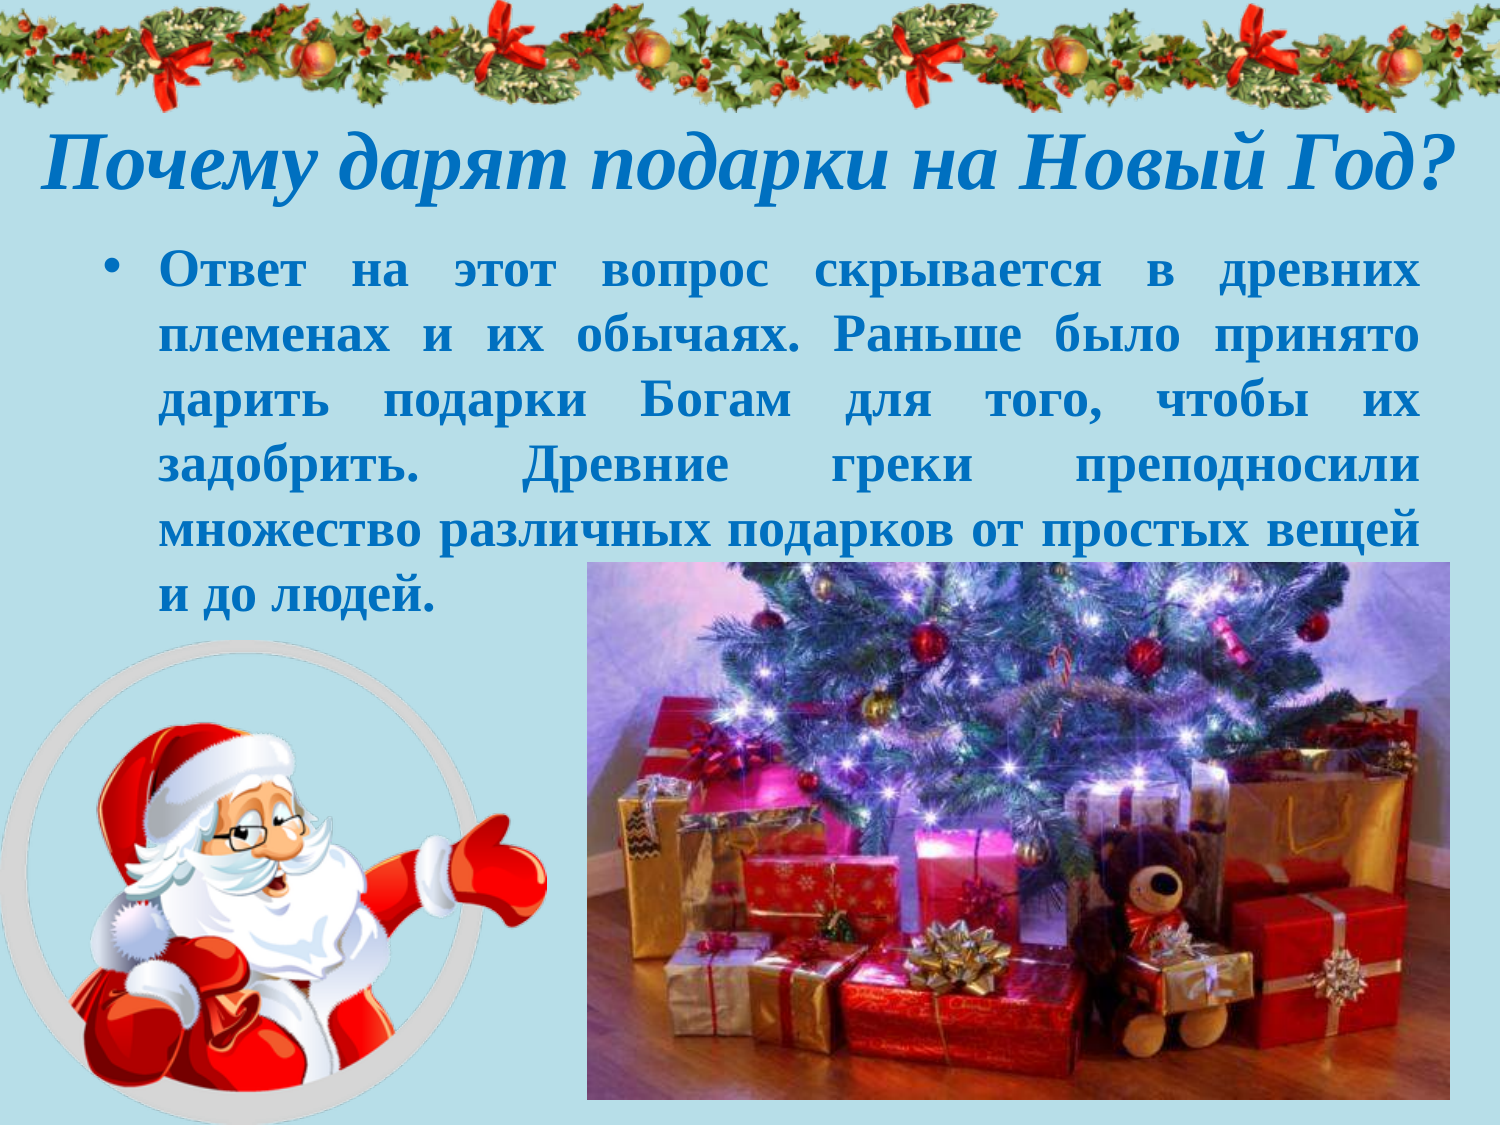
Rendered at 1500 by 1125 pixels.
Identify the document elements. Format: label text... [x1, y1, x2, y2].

picture [0, 0, 1500, 113]
picture [587, 562, 1450, 1101]
picture [0, 640, 547, 1125]
list Ответ на этот вопрос скрывается в древних племенах и их обычаях. Раньше было принято дарить подарки Богам для того, чтобы их задобрить. Древние греки преподносили множество различных подарков от простых вещей и до людей. [87, 224, 1438, 613]
title Почему дарят подарки на Новый Год? [24, 62, 1476, 251]
